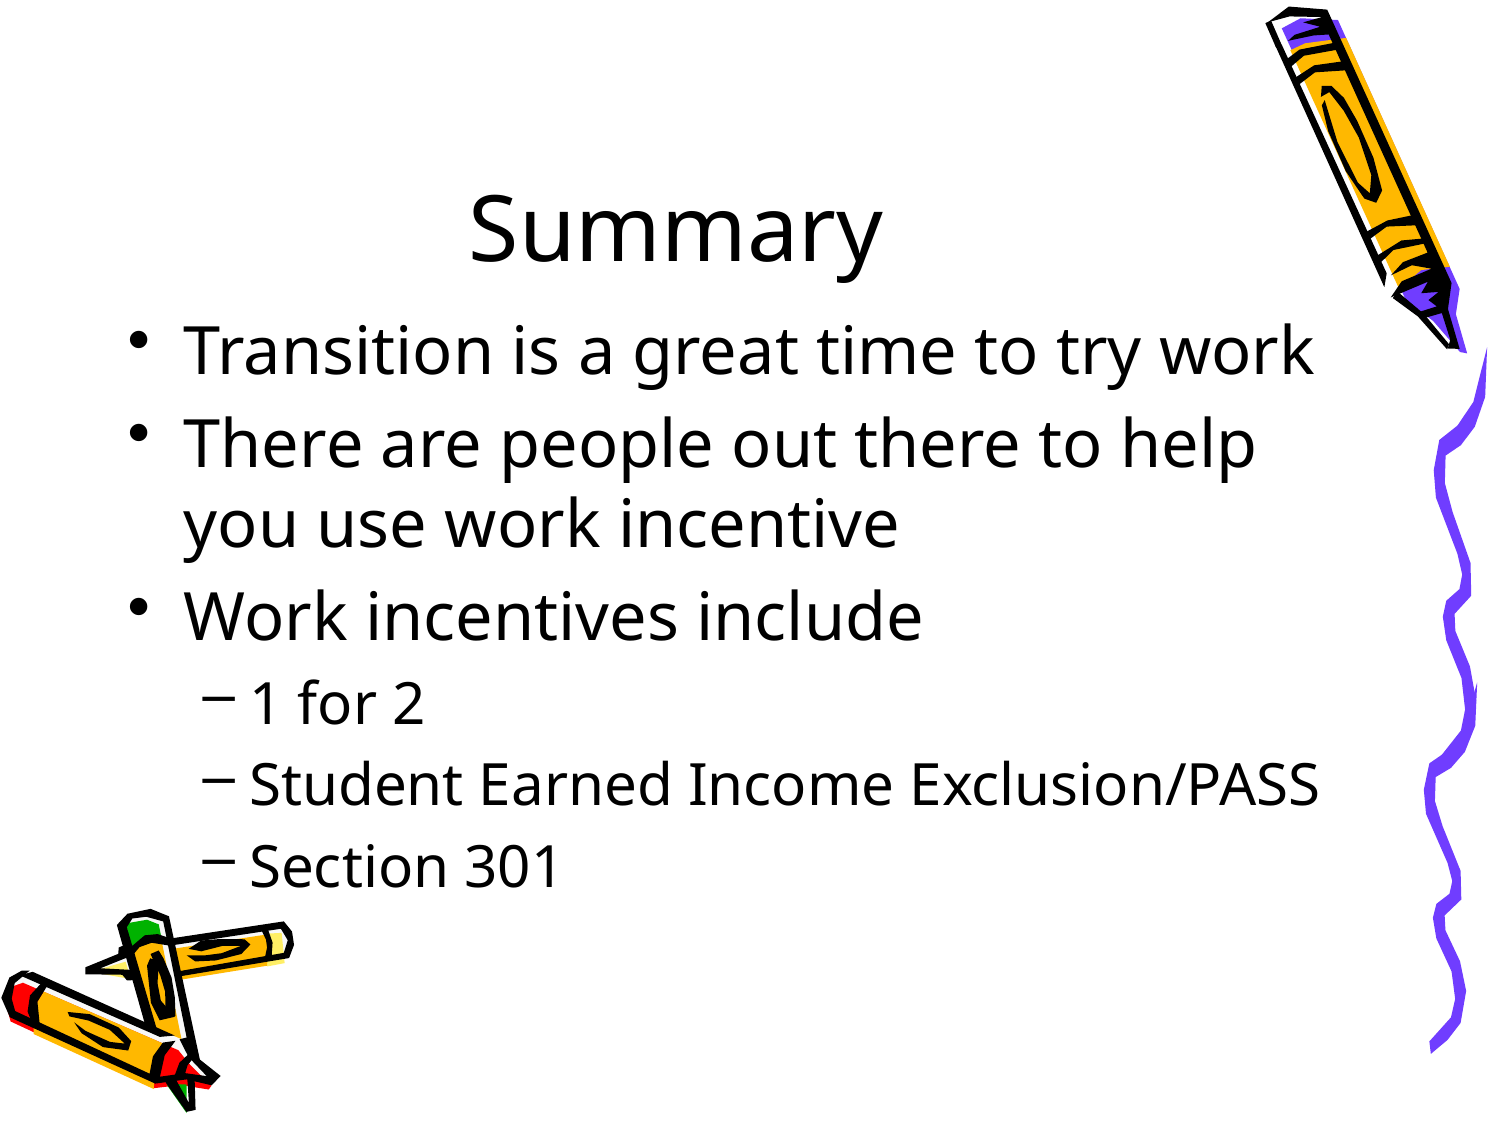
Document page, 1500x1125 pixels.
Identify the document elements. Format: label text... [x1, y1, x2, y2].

title Summary [112, 24, 1240, 288]
list Transition is a great time to try work There are people out there to help you use work incentive Work incentives include 1 for 2 Student Earned Income Exclusion/PASS Section 301 [112, 299, 1375, 925]
